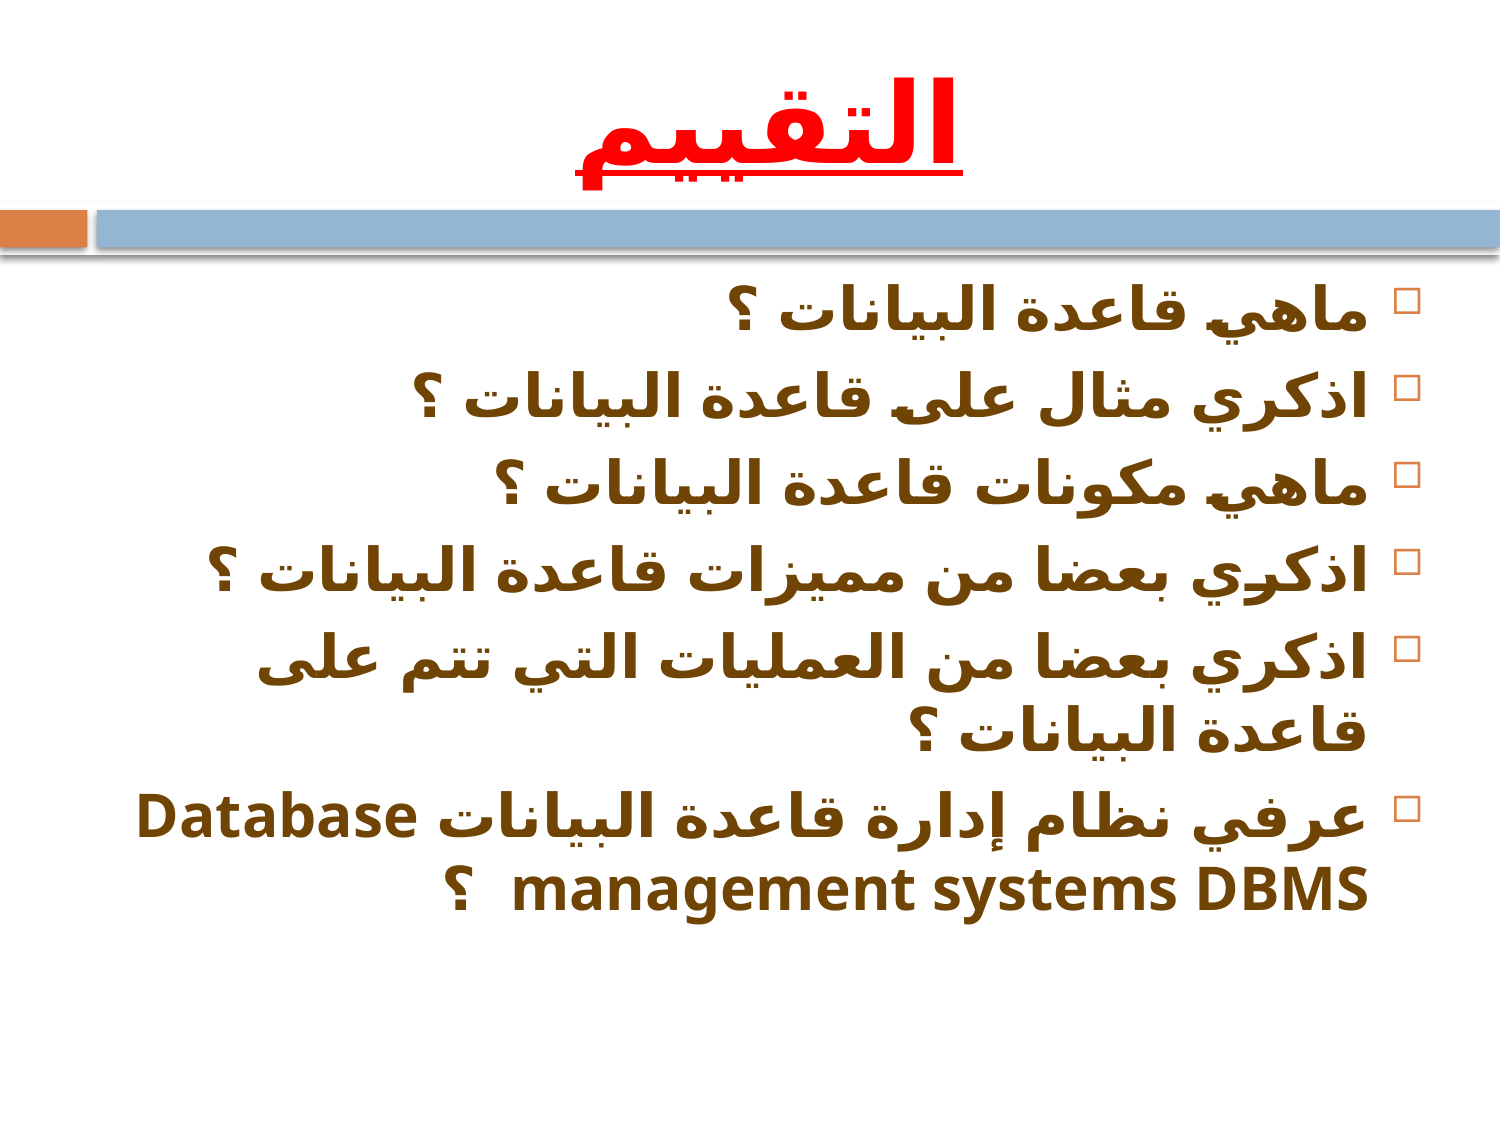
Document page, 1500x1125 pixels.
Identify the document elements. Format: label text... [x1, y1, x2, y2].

title التقييم [100, 37, 1438, 200]
list ماهي قاعدة البيانات ؟ اذكري مثال على قاعدة البيانات ؟ ماهي مكونات قاعدة البيانات ؟ اذكري بعضا من مميزات قاعدة البيانات ؟ اذكري بعضا من العمليات التي تتم على قاعدة البيانات ؟ عرفي نظام إدارة قاعدة البيانات Database management systems DBMS ؟ [100, 262, 1438, 1000]
